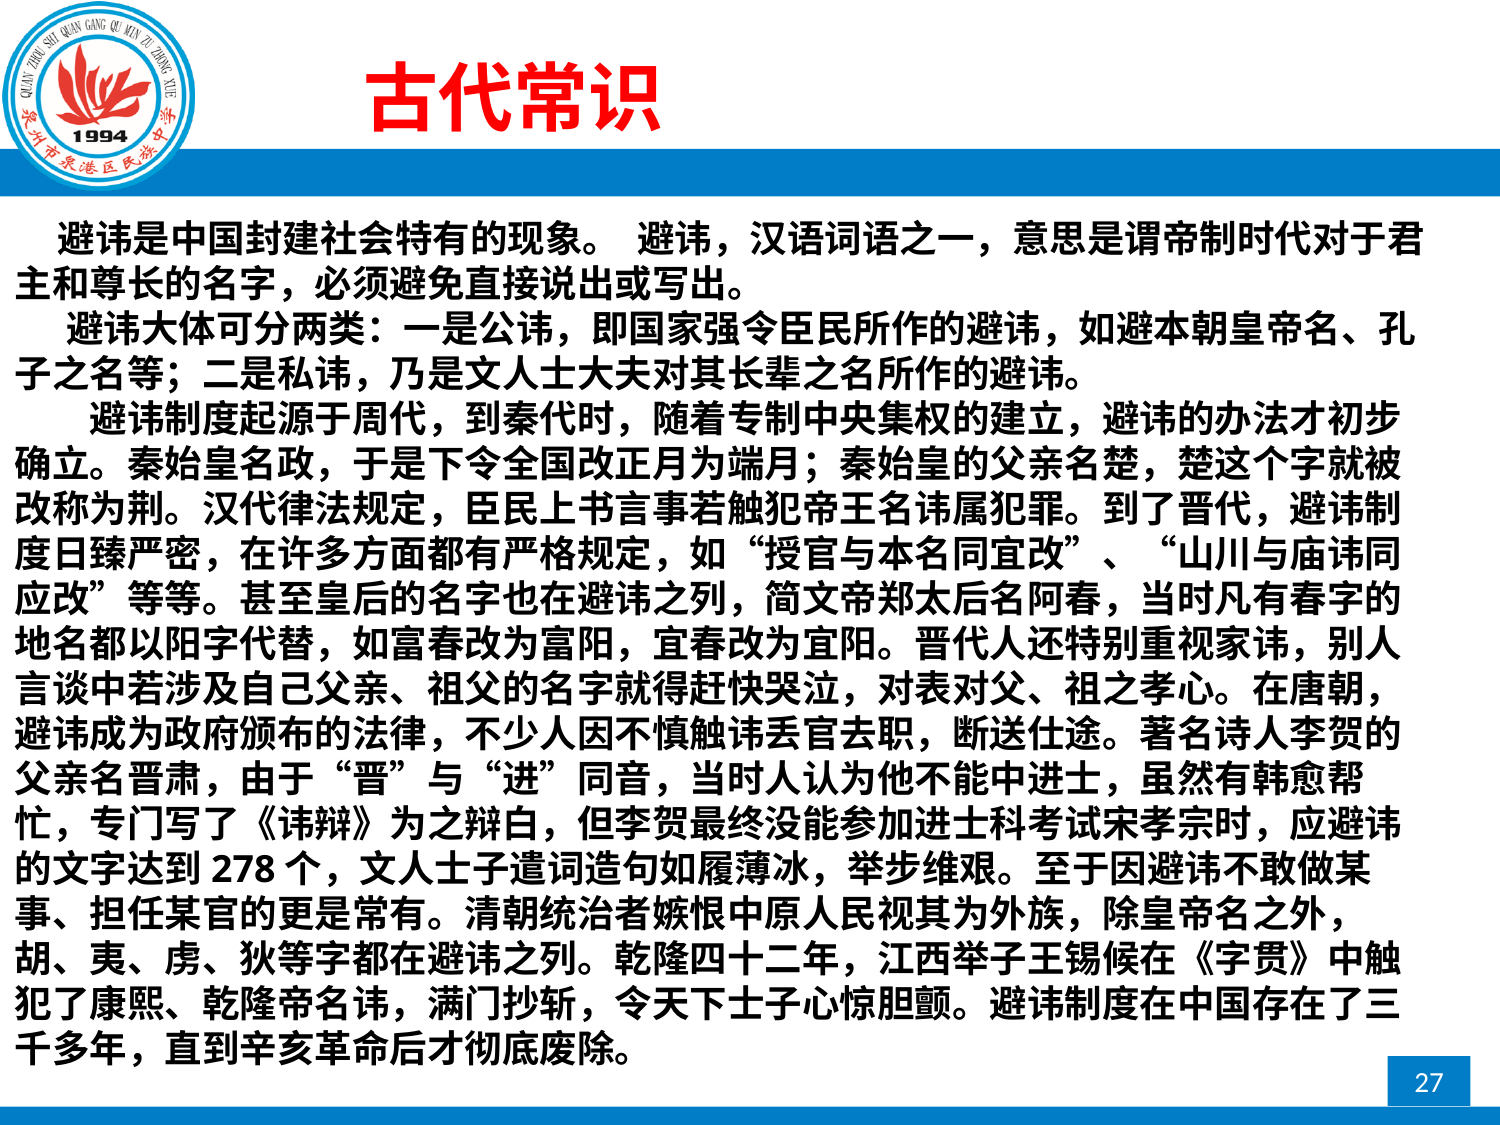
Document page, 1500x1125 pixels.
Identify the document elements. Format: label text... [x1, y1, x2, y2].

picture [2, 107, 78, 191]
picture [120, 114, 195, 191]
picture [110, 1, 195, 79]
text_box 避讳是中国封建社会特有的现象。 避讳，汉语词语之一，意思是谓帝制时代对于君主和尊长的名字，必须避免直接说出或写出。 避讳大体可分两类：一是公讳，即国家强令臣民所作的避讳，如避本朝皇帝名、孔子之名等；二是私讳，乃是文人士大夫对其长辈之名所作的避讳。 避讳制度起源于周代，到秦代时，随着专制中央集权的建立，避讳的办法才初步确立。秦始皇名政，于是下令全国改正月为端月；秦始皇的父亲名楚，楚这个字就被改称为荆。汉代律法规定，臣民上书言事若触犯帝王名讳属犯罪。到了晋代，避讳制度日臻严密，在许多方面都有严格规定，如“授官与本名同宜改”、“山川与庙讳同应改”等等。甚至皇后的名字也在避讳之列，简文帝郑太后名阿春，当时凡有春字的地名都以阳字代替，如富春改为富阳，宜春改为宜阳。晋代人还特别重视家讳，别人言谈中若涉及自己父亲、祖父的名字就得赶快哭泣，对表对父、祖之孝心。在唐朝，避讳成为政府颁布的法律，不少人因不慎触讳丢官去职，断送仕途。著名诗人李贺的父亲名晋肃，由于“晋”与“进”同音，当时人认为他不能中进士，虽然有韩愈帮忙，专门写了《讳辩》为之辩白，但李贺最终没能参加进士科考试宋孝宗时，应避讳的文字达到278个，文人士子遣词造句如履薄冰，举步维艰。至于因避讳不敢做某事、担任某官的更是常有。清朝统治者嫉恨中原人民视其为外族，除皇帝名之外，胡、夷、虏、狄等字都在避讳之列。乾隆四十二年，江西举子王锡候在《字贯》中触犯了康熙、乾隆帝名讳，满门抄斩，令天下士子心惊胆颤。避讳制度在中国存在了三千多年，直到辛亥革命后才彻底废除。 [0, 208, 1447, 1078]
picture [2, 1, 88, 86]
text_box 古代常识 [348, 42, 786, 148]
picture [9, 6, 189, 186]
